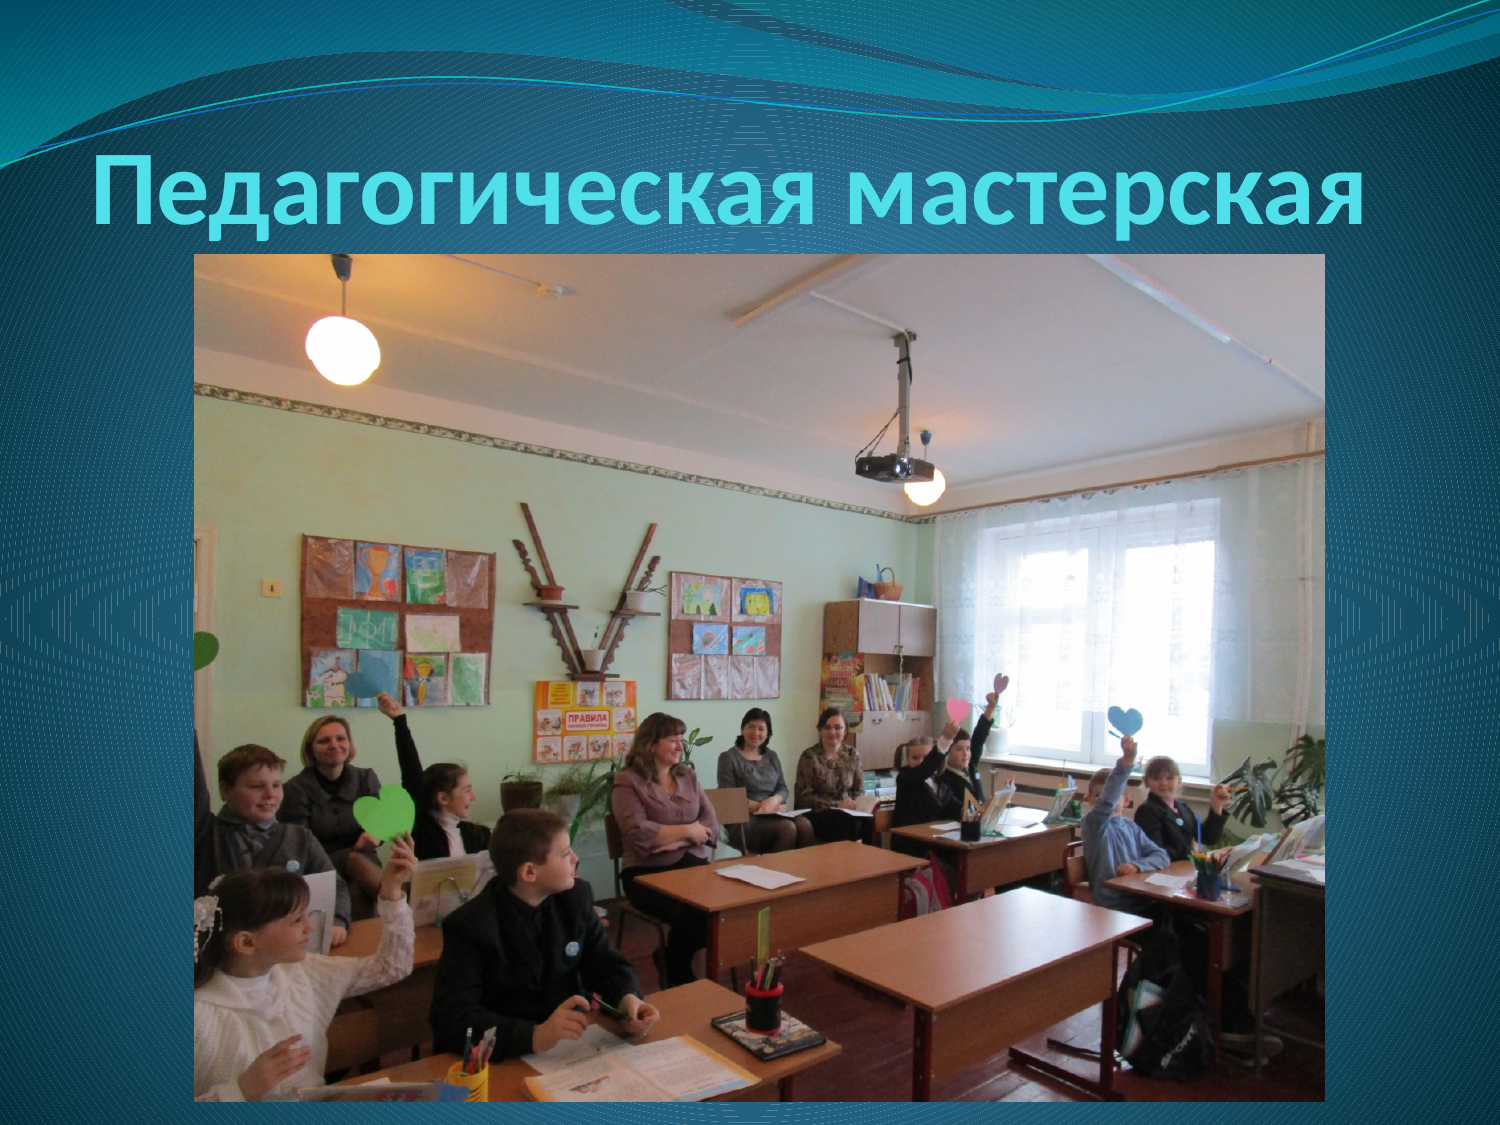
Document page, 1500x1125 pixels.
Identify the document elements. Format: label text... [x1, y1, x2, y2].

title Педагогическая мастерская [87, 105, 1376, 247]
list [194, 253, 1325, 1102]
